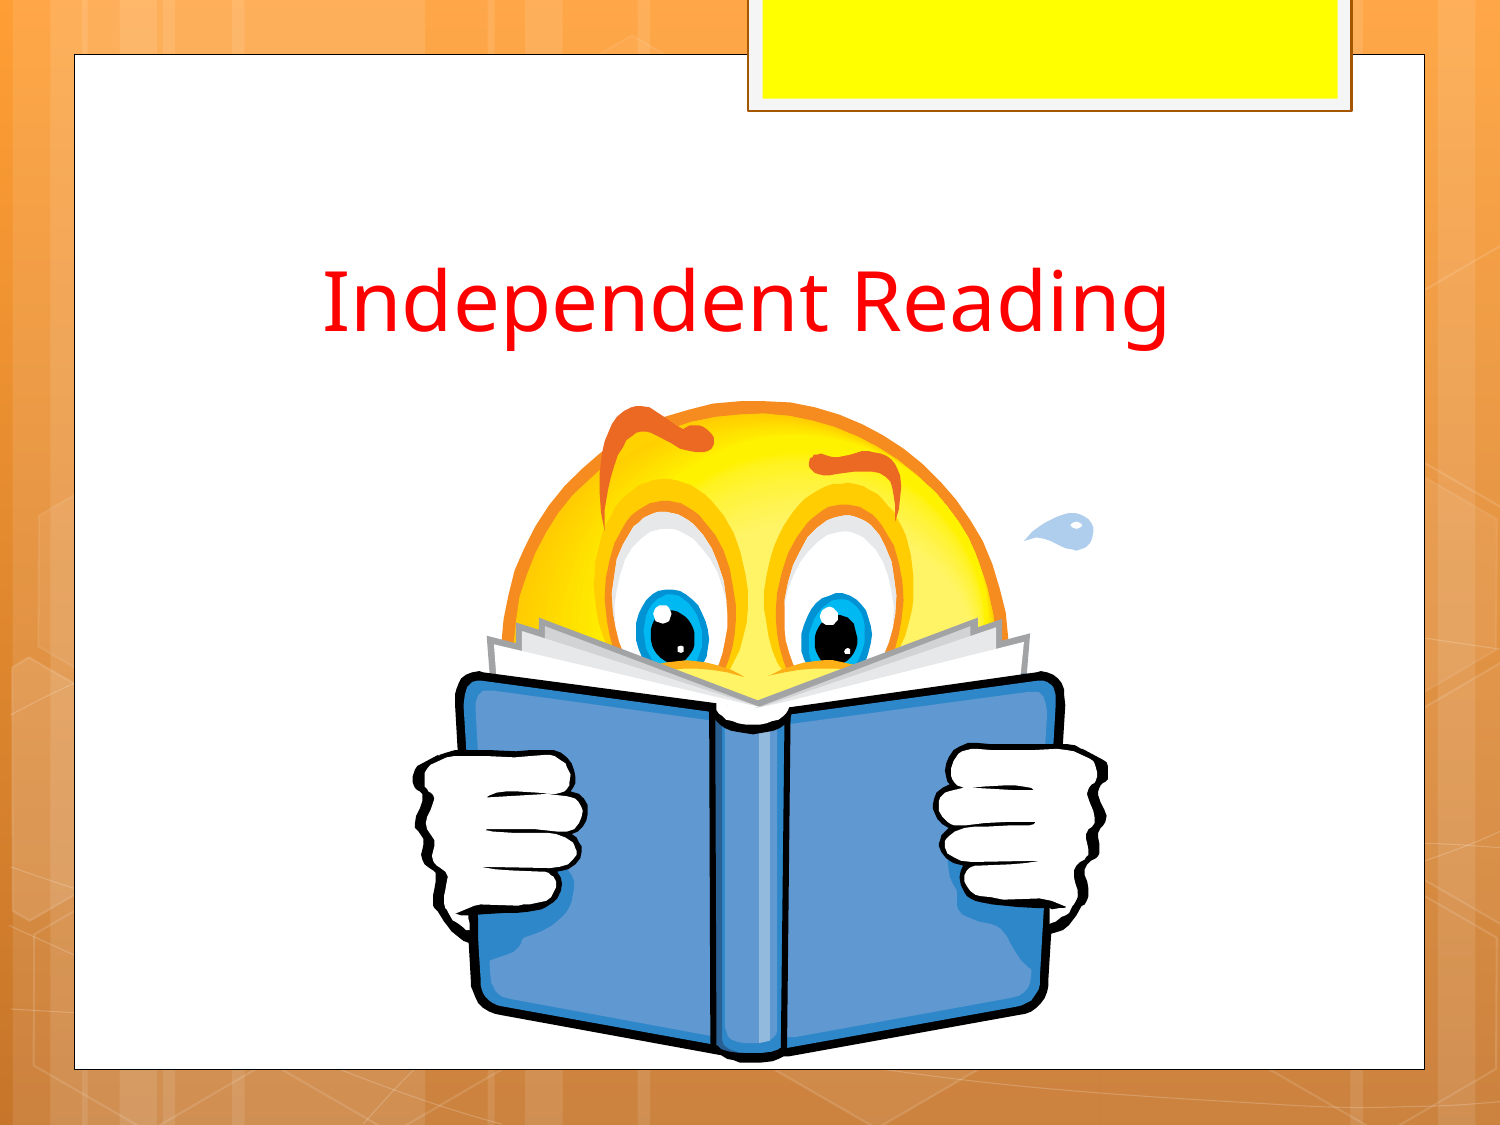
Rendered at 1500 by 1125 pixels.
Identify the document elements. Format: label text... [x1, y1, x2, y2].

title Independent Reading [171, 168, 1324, 357]
picture [412, 399, 1108, 1063]
